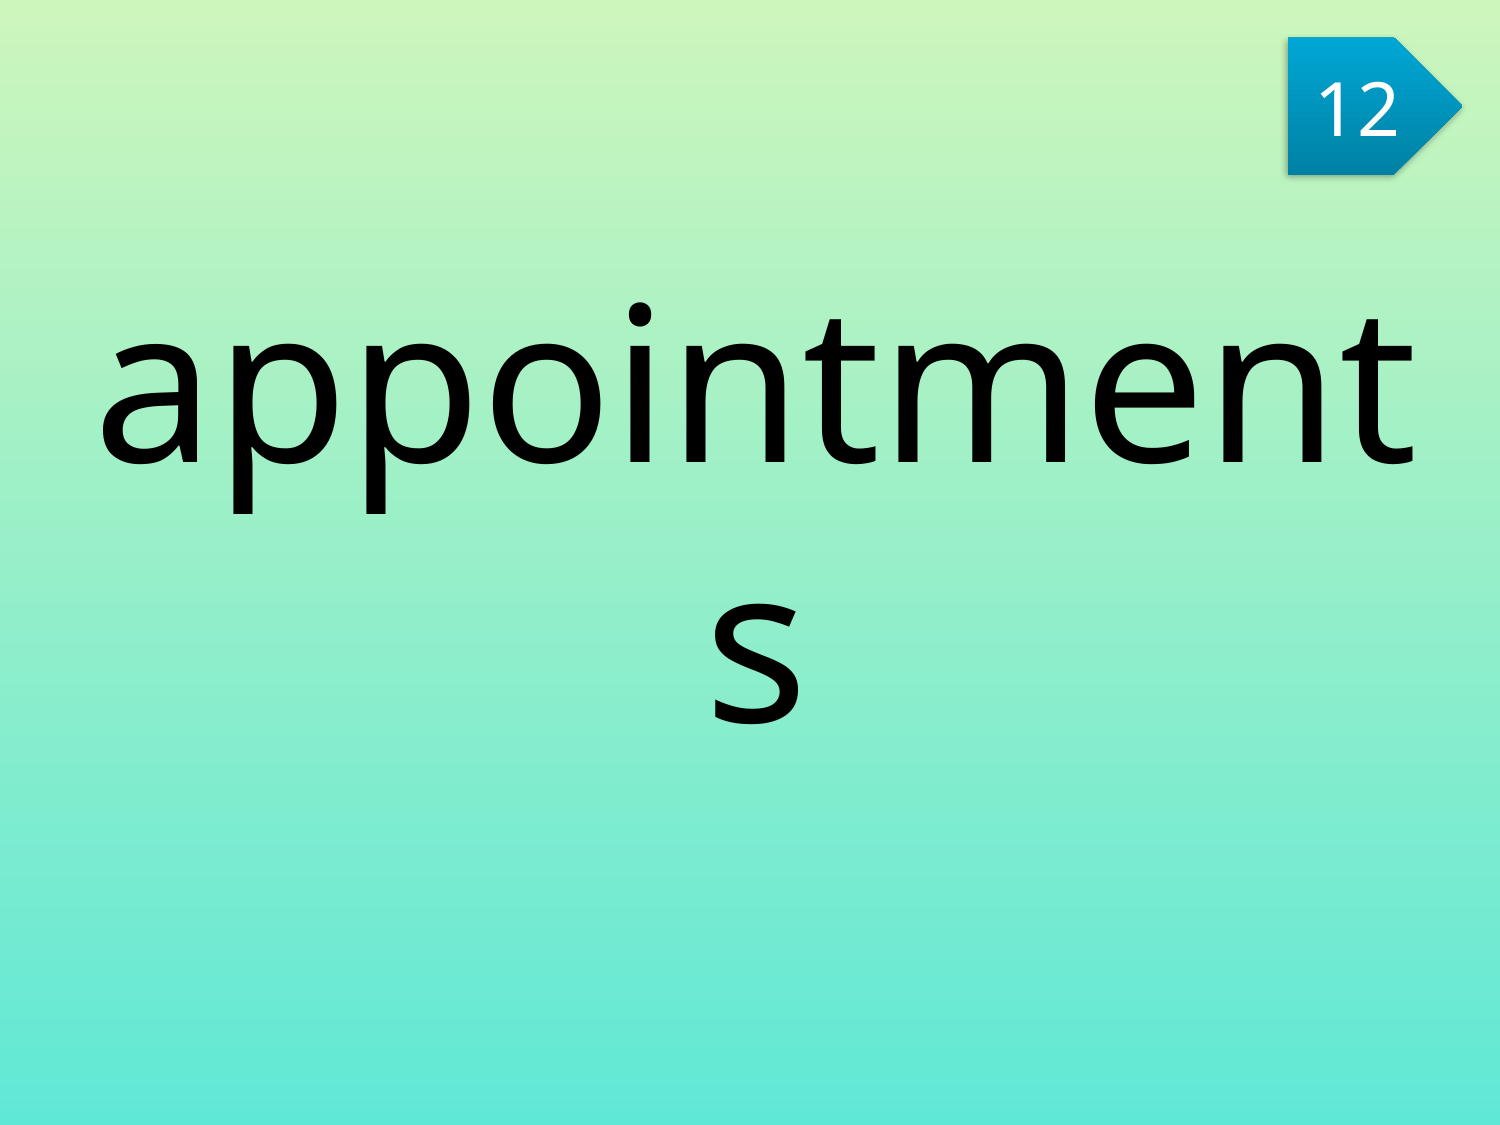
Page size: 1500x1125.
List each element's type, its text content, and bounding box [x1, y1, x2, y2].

text_box 12 [1287, 37, 1463, 175]
title appointments [50, 412, 1463, 600]
